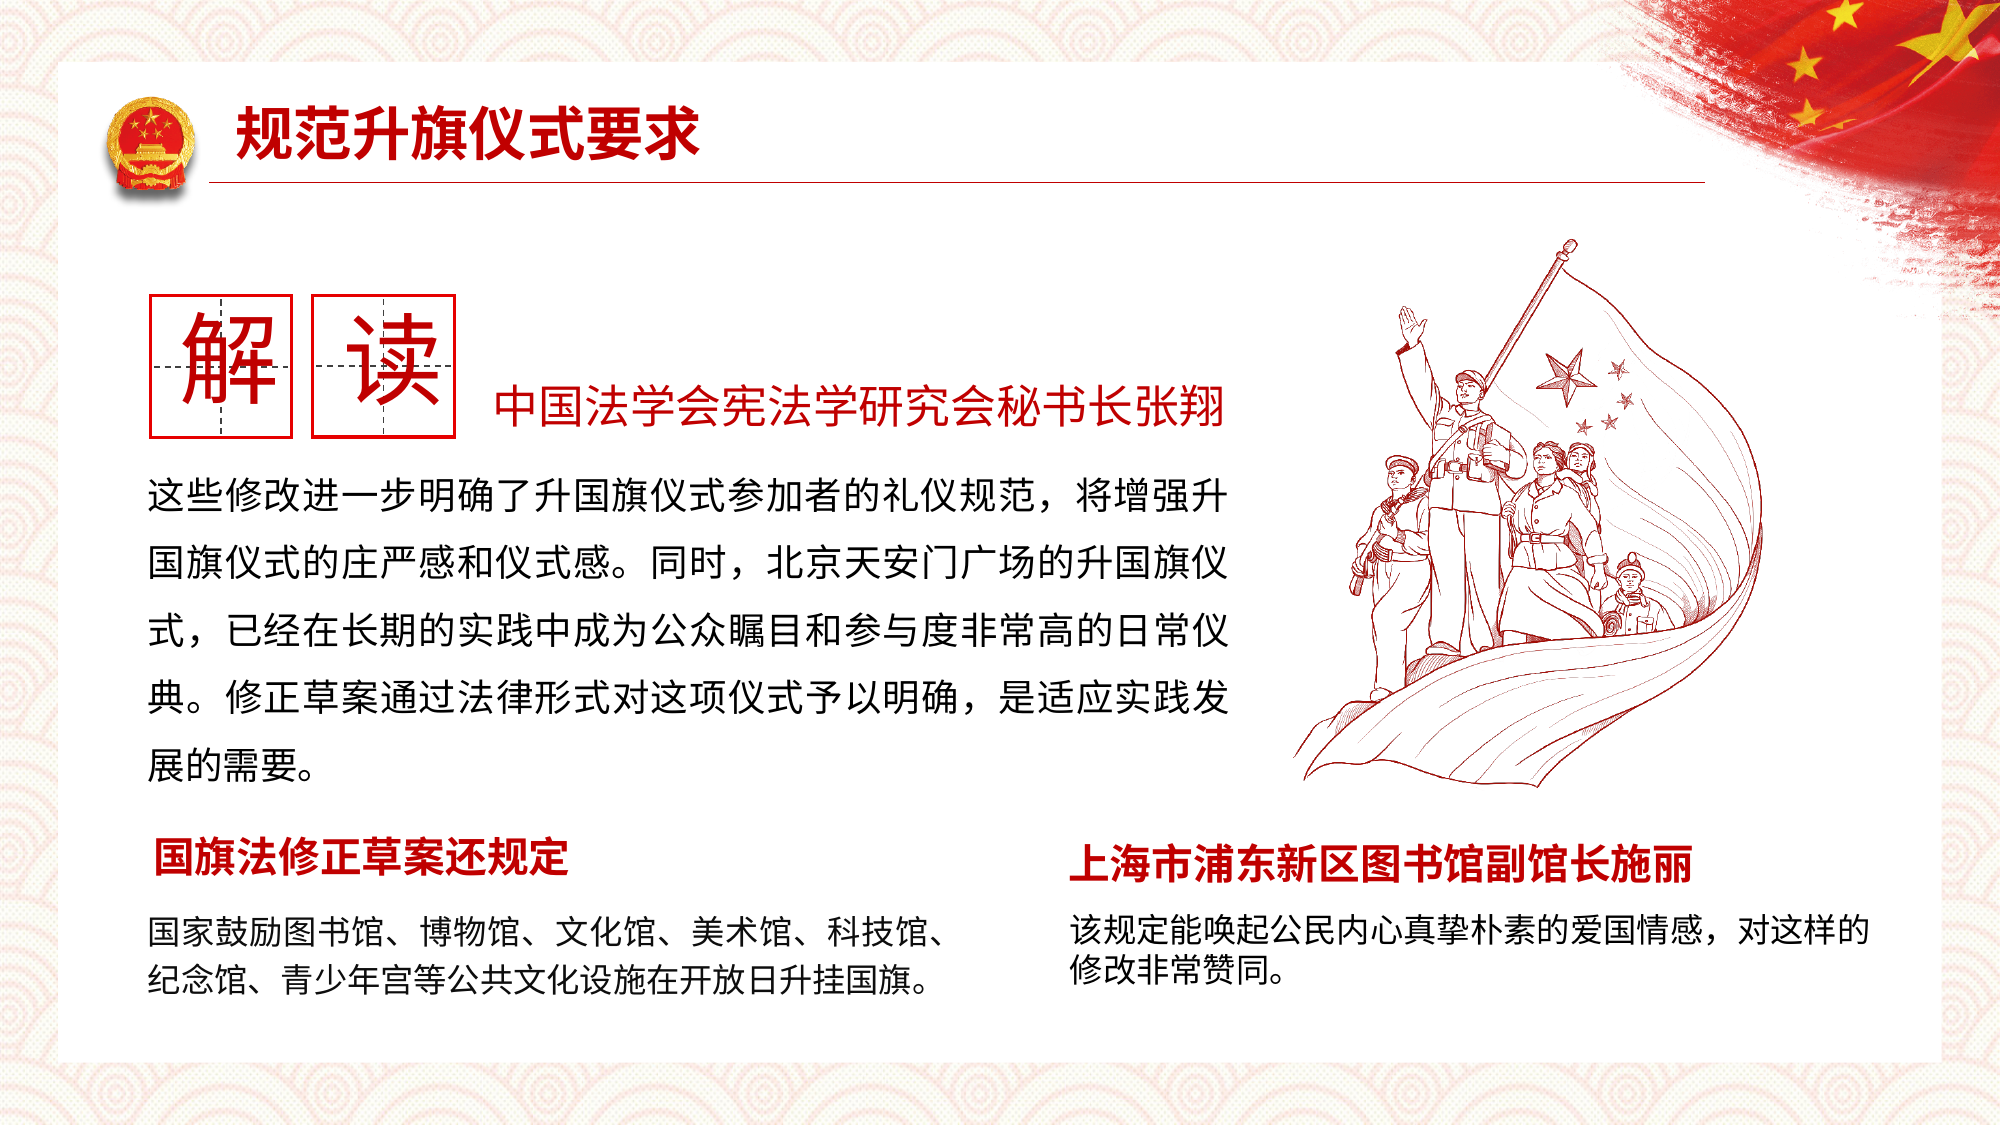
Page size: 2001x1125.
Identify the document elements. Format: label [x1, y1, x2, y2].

picture [0, 0, 2000, 1125]
text_box [150, 288, 292, 438]
text_box [312, 289, 455, 438]
